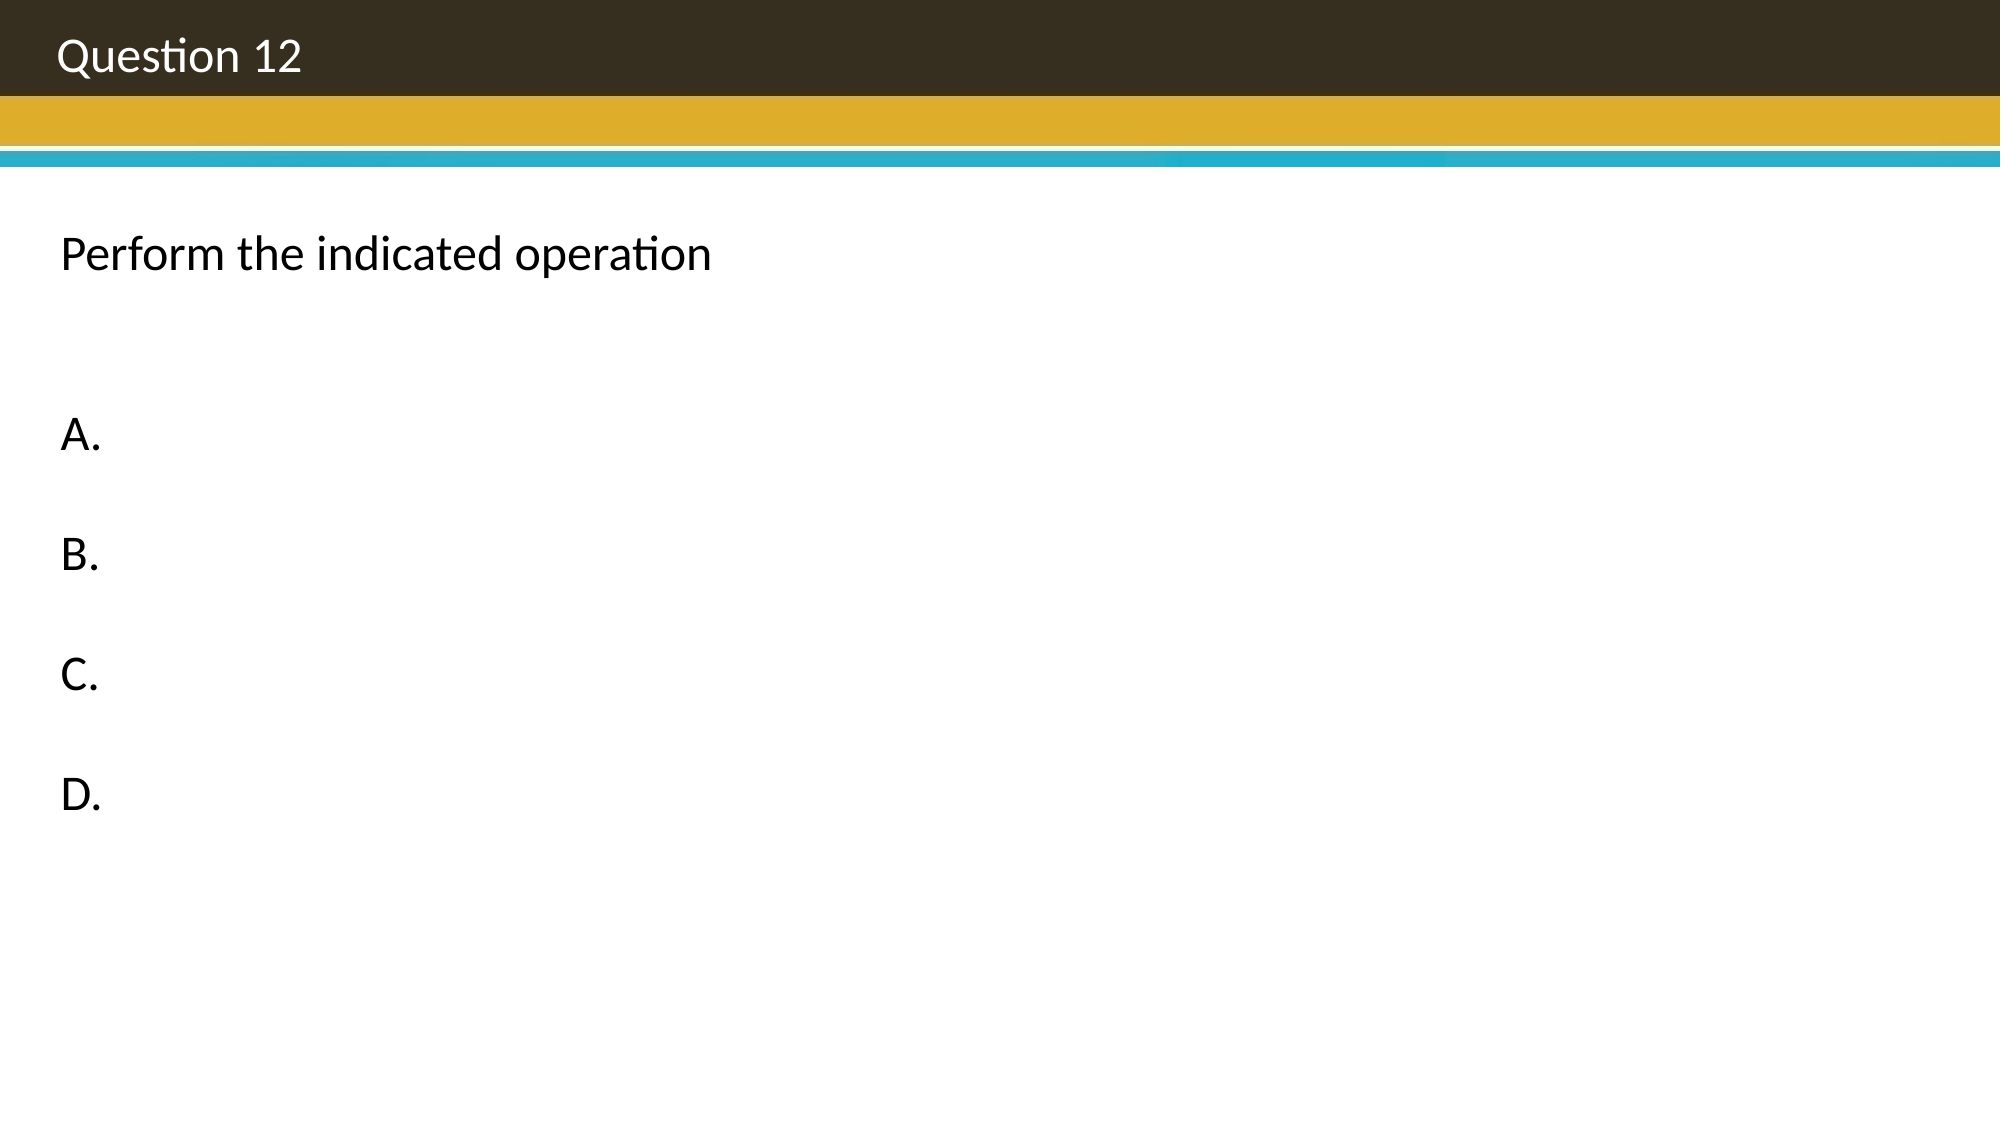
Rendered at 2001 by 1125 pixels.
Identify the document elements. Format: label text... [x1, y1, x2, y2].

picture [0, 0, 2000, 167]
text_box Question 12 [41, 14, 318, 90]
